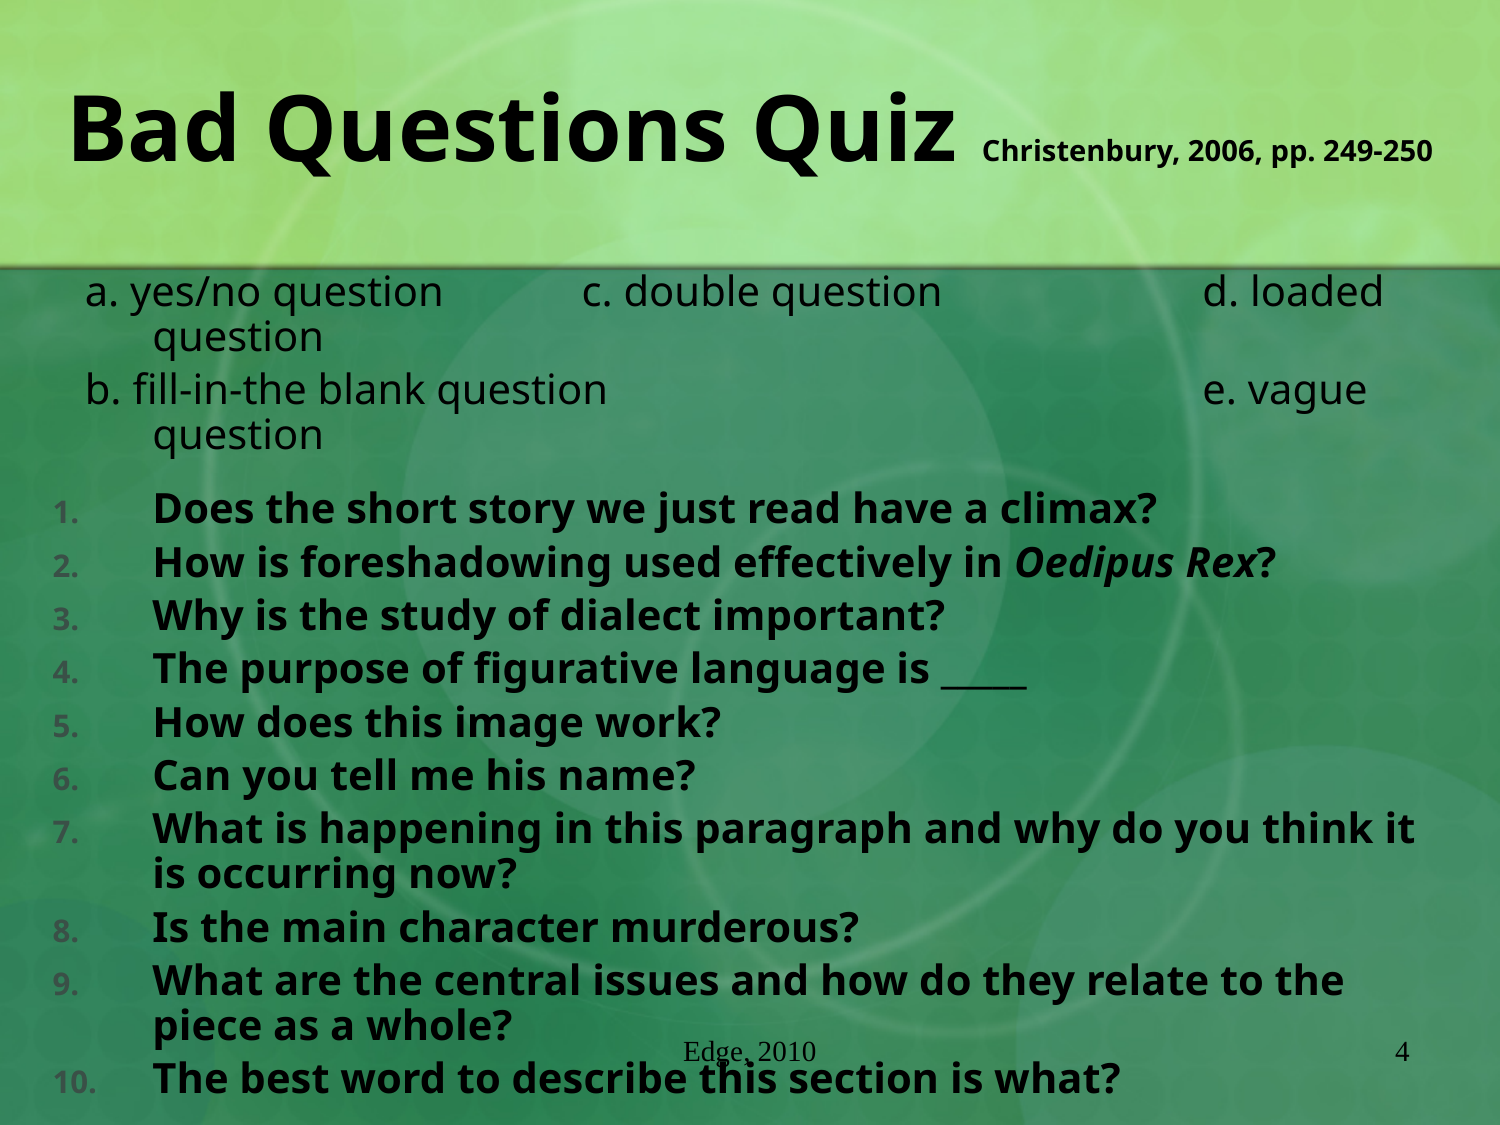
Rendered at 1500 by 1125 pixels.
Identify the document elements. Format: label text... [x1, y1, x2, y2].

footer Edge, 2010 [512, 1024, 988, 1103]
list a. yes/no question c. double question d. loaded question b. fill-in-the blank question e. vague question Does the short story we just read have a climax? How is foreshadowing used effectively in Oedipus Rex? Why is the study of dialect important? The purpose of figurative language is _____ How does this image work? Can you tell me his name? What is happening in this paragraph and why do you think it is occurring now? Is the main character murderous? What are the central issues and how do they relate to the piece as a whole? The best word to describe this section is what? [37, 262, 1463, 1101]
title Bad Questions Quiz Christenbury, 2006, pp. 249-250 [37, 24, 1463, 226]
slide_number 4 [1074, 1024, 1426, 1103]
picture [0, 0, 1500, 1125]
